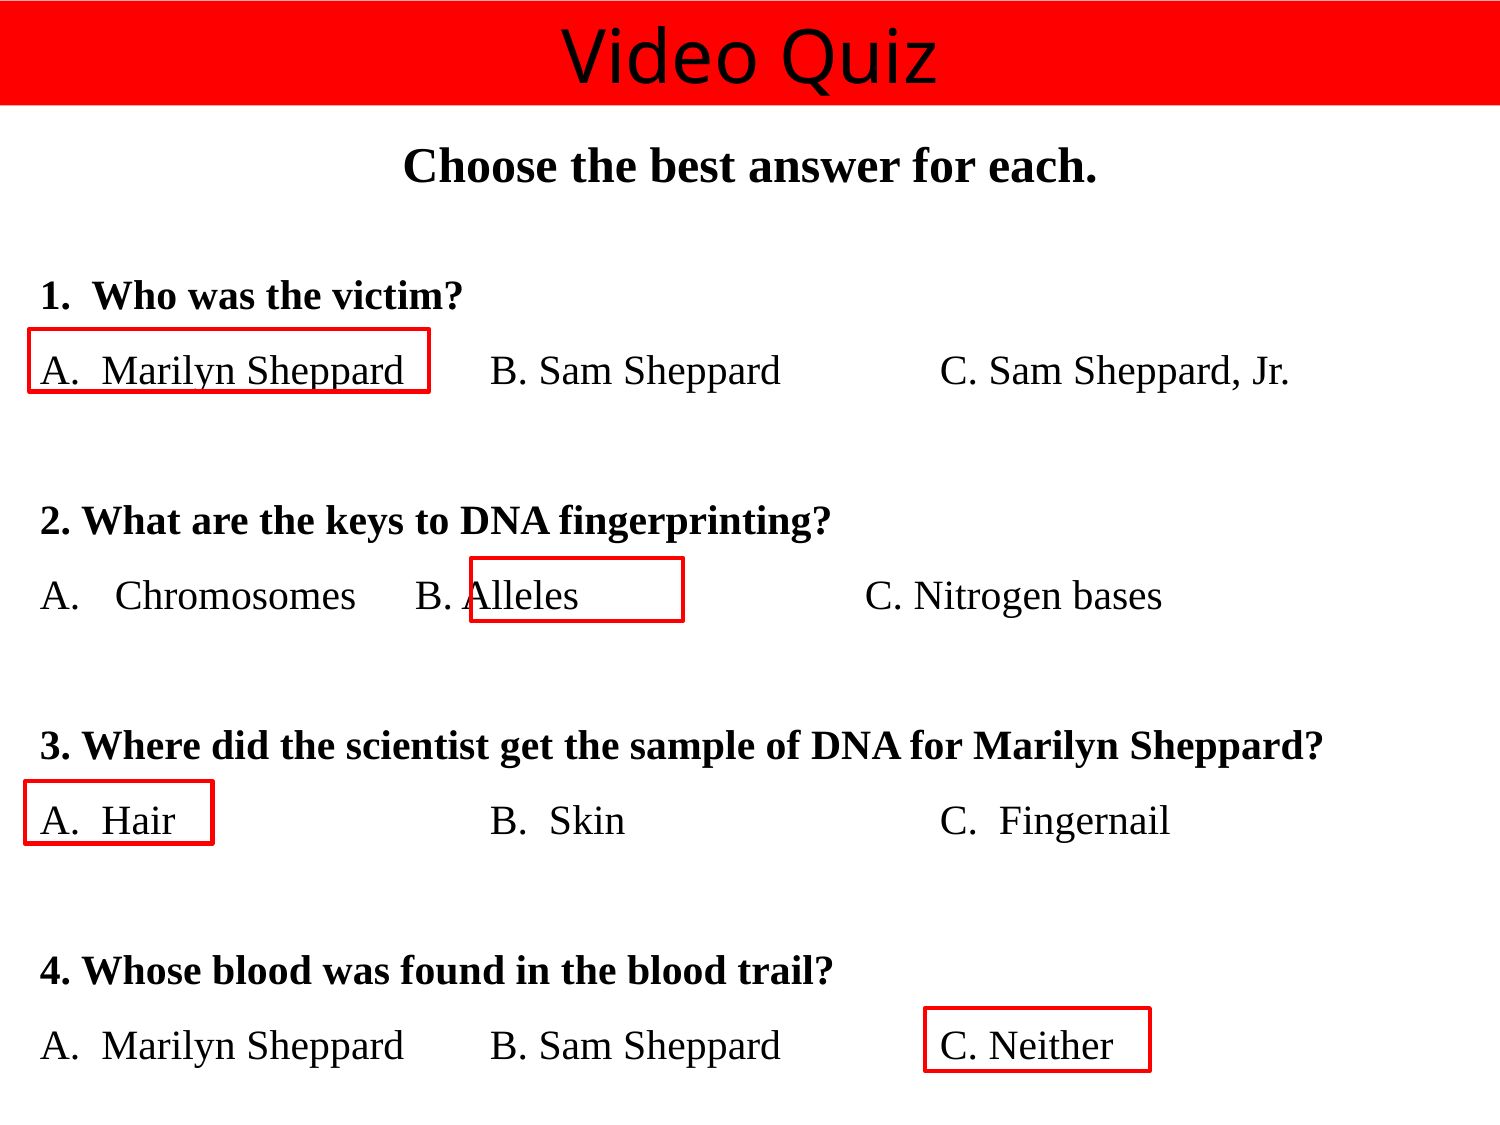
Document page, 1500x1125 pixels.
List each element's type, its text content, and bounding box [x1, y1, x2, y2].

text_box [469, 556, 685, 623]
text_box Video Quiz [0, 0, 1500, 106]
text_box [923, 1006, 1152, 1073]
text_box Choose the best answer for each. 1. Who was the victim? A. Marilyn Sheppard B. Sam Sheppard C. Sam Sheppard, Jr. 2. What are the keys to DNA fingerprinting? Chromosomes B. Alleles C. Nitrogen bases 3. Where did the scientist get the sample of DNA for Marilyn Sheppard? A. Hair B. Skin C. Fingernail 4. Whose blood was found in the blood trail? A. Marilyn Sheppard B. Sam Sheppard C. Neither [24, 125, 1475, 1075]
text_box [27, 327, 431, 394]
text_box [23, 779, 215, 846]
